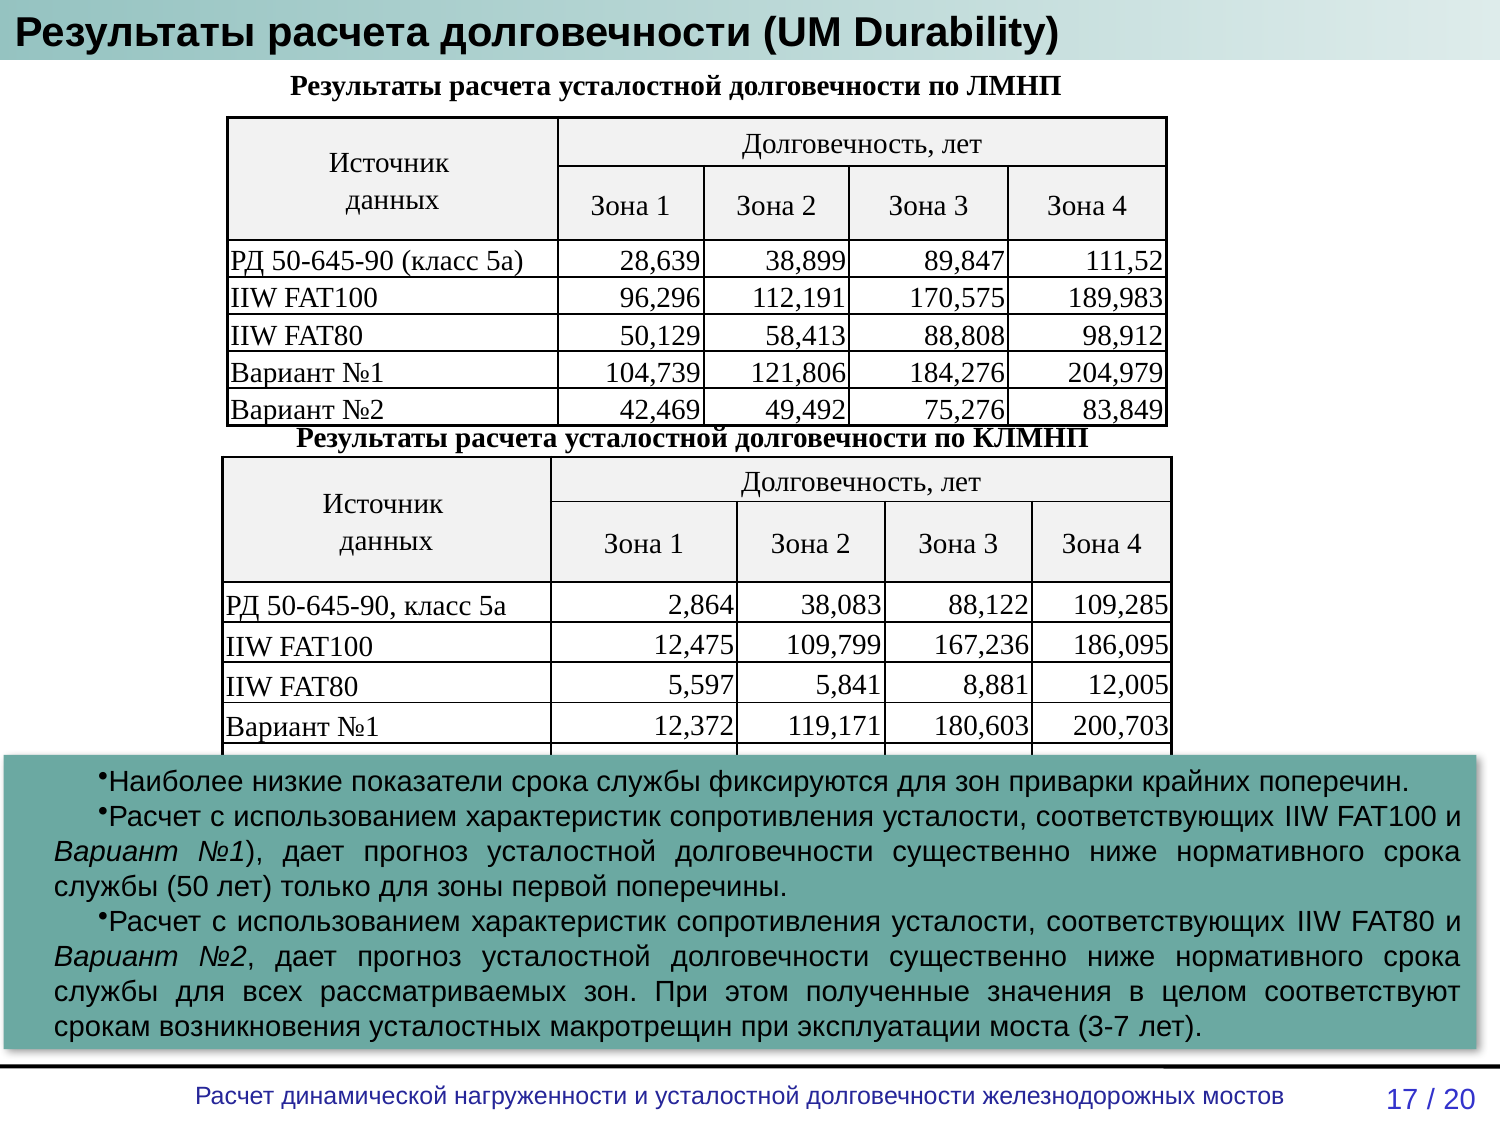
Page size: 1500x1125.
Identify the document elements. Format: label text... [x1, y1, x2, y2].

table_header Источник данных [229, 119, 557, 239]
table_cell Зона 4 [1009, 167, 1165, 239]
text_box Наиболее низкие показатели срока службы фиксируются для зон приварки крайних поперечин. Расчет с использованием характеристик сопротивления усталости, соответствующих IIW FAT100 и Вариант №1), дает прогноз усталостной долговечности существенно ниже нормативного срока службы (50 лет) только для зоны первой поперечины. Расчет с использованием характеристик сопротивления усталости, соответствующих IIW FAT80 и Вариант №2, дает прогноз усталостной долговечности существенно ниже нормативного срока службы для всех рассматриваемых зон. При этом полученные значения в целом соответствуют срокам возникновения усталостных макротрещин при эксплуатации моста (3-7 лет). [3, 754, 1477, 1050]
table_cell 38,083 [738, 583, 884, 621]
table_cell РД 50-645-90 (класс 5a) [229, 241, 557, 276]
table_cell 119,171 [738, 703, 884, 742]
table_cell 96,296 [559, 278, 703, 313]
table_cell 4,247 [552, 744, 736, 752]
table_cell 42,469 [559, 389, 703, 410]
table_header Долговечность, лет [552, 458, 1170, 501]
table_cell IIW FAT80 [224, 663, 550, 702]
table_cell 112,191 [705, 278, 848, 313]
table_cell 58,413 [705, 315, 848, 350]
table_cell 8,881 [886, 663, 1031, 702]
table_cell 170,575 [850, 278, 1007, 313]
table_cell 184,276 [850, 352, 1007, 387]
table_cell 38,899 [705, 241, 848, 276]
table_cell 7,528 [886, 744, 1031, 752]
table_cell 49,492 [705, 389, 848, 410]
table_cell Вариант №2 [229, 389, 557, 424]
table_cell 200,703 [1033, 703, 1170, 742]
table_cell РД 50-645-90, класс 5a [224, 583, 550, 621]
table_cell 83,849 [1009, 389, 1165, 424]
table_cell 28,639 [559, 241, 703, 276]
table_cell Зона 2 [738, 502, 884, 581]
table_cell Зона 4 [1033, 502, 1170, 581]
table_cell 167,236 [886, 623, 1031, 661]
table_cell 75,276 [850, 389, 1007, 410]
table_cell 11,385 [1033, 744, 1170, 752]
table_cell 89,847 [850, 241, 1007, 276]
table_cell 189,983 [1009, 278, 1165, 313]
table_cell 12,372 [552, 703, 736, 742]
text_box Результаты расчета усталостной долговечности по ЛМНП [275, 58, 1120, 109]
text_box Результаты расчета усталостной долговечности по КЛМНП [281, 410, 1114, 461]
table_header Источник данных [224, 458, 550, 581]
table_cell Зона 2 [705, 167, 848, 239]
table_cell 12,005 [1033, 663, 1170, 702]
table_cell Зона 3 [886, 502, 1031, 581]
table_cell 88,122 [886, 583, 1031, 621]
table_cell 50,129 [559, 315, 703, 350]
table_cell Зона 1 [552, 502, 736, 581]
table_cell 180,603 [886, 703, 1031, 742]
table_cell 4,949 [738, 744, 884, 752]
table_cell 5,841 [738, 663, 884, 702]
table_cell 109,285 [1033, 583, 1170, 621]
text_box [0, 0, 1500, 75]
table_cell 104,739 [559, 352, 703, 387]
table_cell Вариант №2 [224, 744, 550, 752]
table_cell Вариант №1 [229, 352, 557, 387]
table_cell 111,52 [1009, 241, 1165, 276]
table_cell 98,912 [1009, 315, 1165, 350]
table_cell Вариант №1 [224, 703, 550, 742]
table_cell IIW FAT80 [229, 315, 557, 350]
table_cell 121,806 [705, 352, 848, 387]
table_cell 186,095 [1033, 623, 1170, 661]
table_cell 204,979 [1009, 352, 1165, 387]
table_cell 2,864 [552, 583, 736, 621]
table_cell Зона 3 [850, 167, 1007, 239]
table_cell 109,799 [738, 623, 884, 661]
table_cell IIW FAT100 [224, 623, 550, 661]
table_cell 88,808 [850, 315, 1007, 350]
table_cell 12,475 [552, 623, 736, 661]
table_cell Зона 1 [559, 167, 703, 239]
table_header Долговечность, лет [559, 119, 1165, 165]
table_cell 5,597 [552, 663, 736, 702]
table_cell IIW FAT100 [229, 278, 557, 313]
